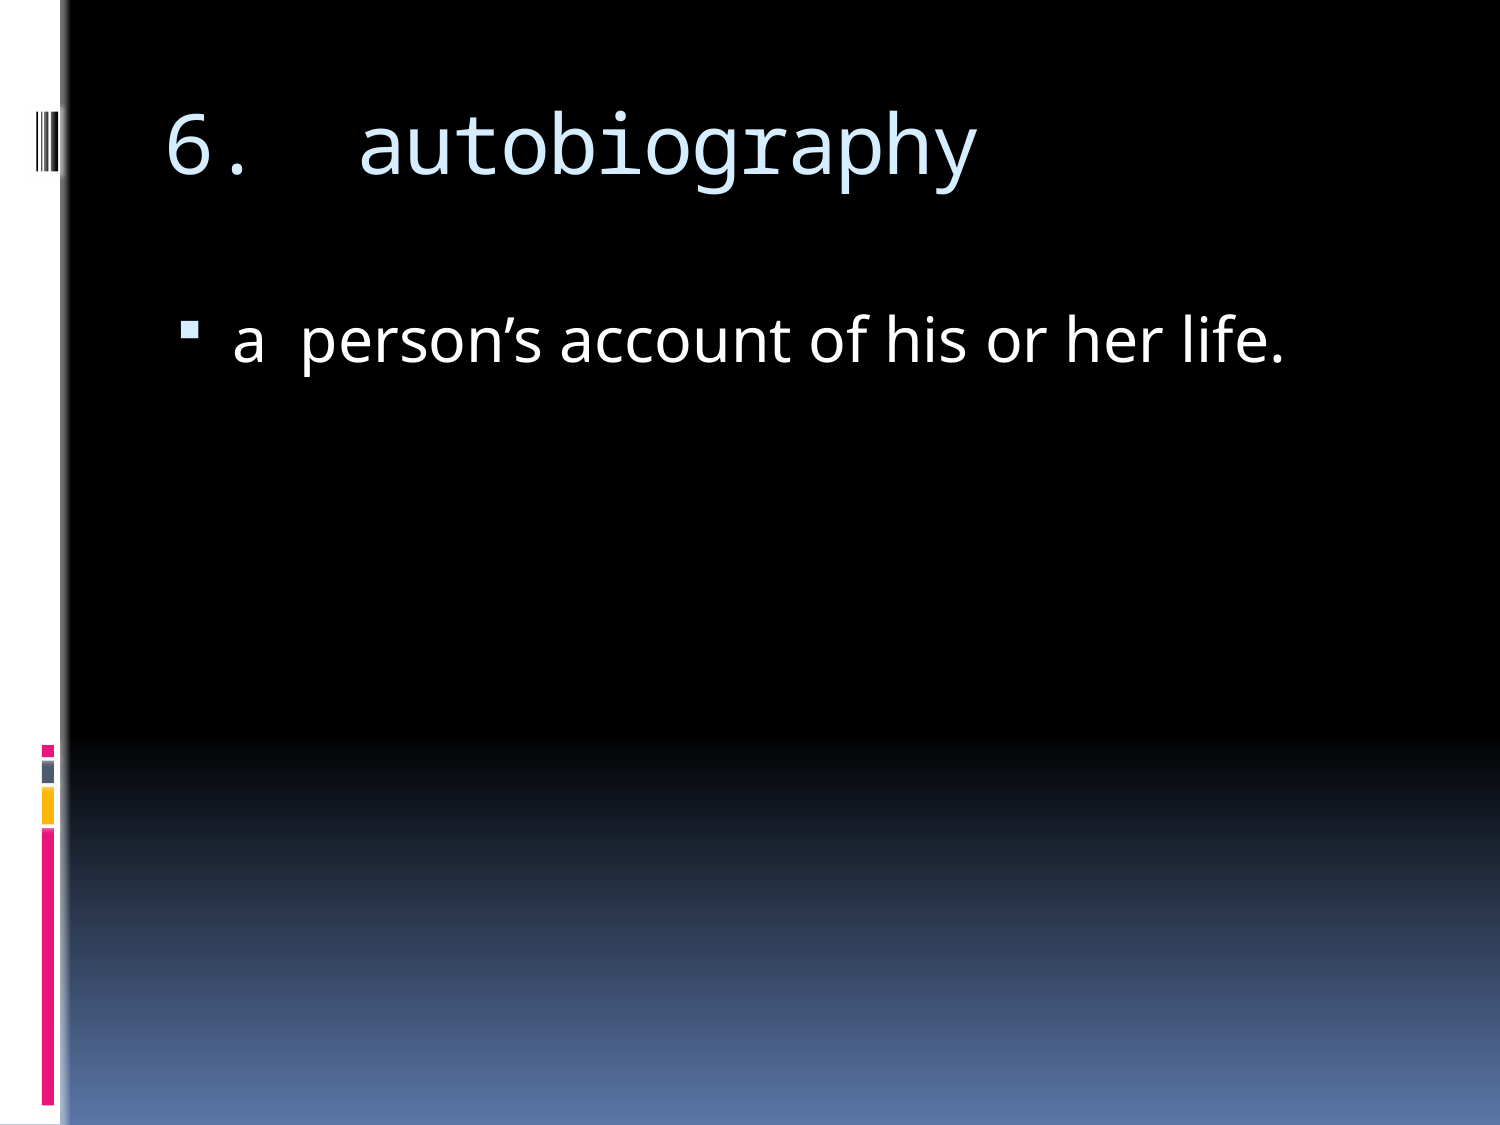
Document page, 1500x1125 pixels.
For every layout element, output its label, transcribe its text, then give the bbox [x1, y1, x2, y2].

title 6. autobiography [150, 83, 1425, 234]
list a person’s account of his or her life. [150, 292, 1425, 1043]
